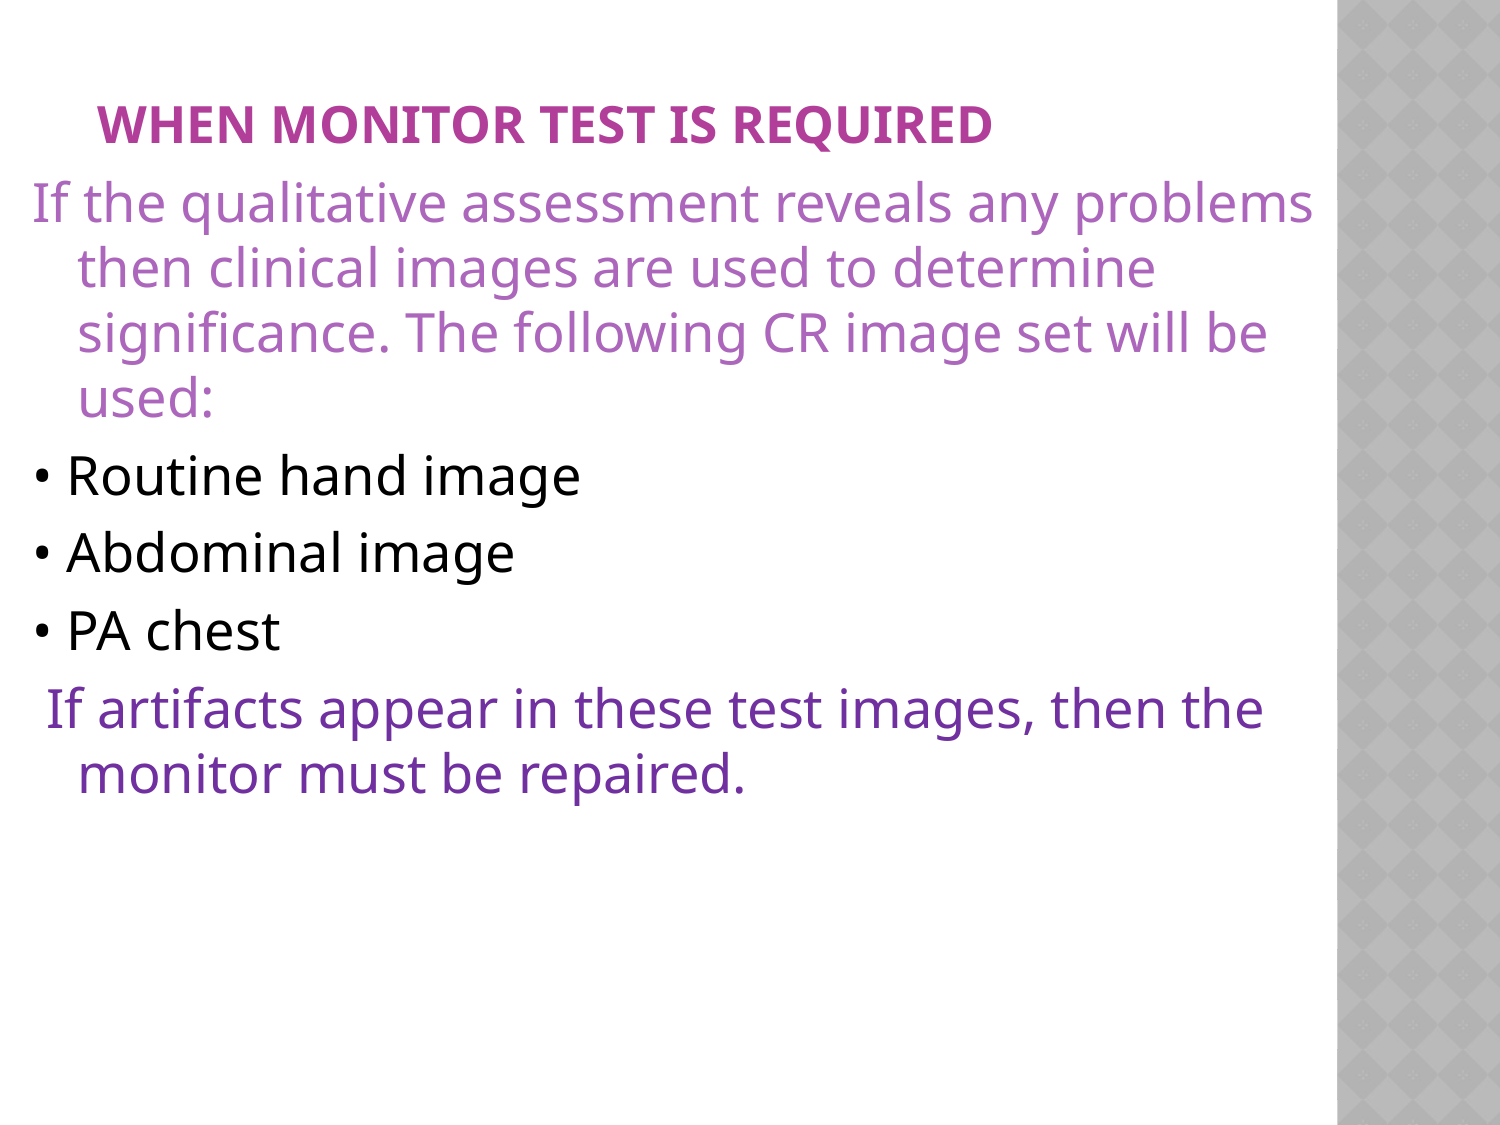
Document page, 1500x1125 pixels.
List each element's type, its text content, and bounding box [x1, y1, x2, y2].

list If the qualitative assessment reveals any problems then clinical images are used to determine significance. The following CR image set will be used: • Routine hand image • Abdominal image • PA chest If artifacts appear in these test images, then the monitor must be repaired. [17, 160, 1368, 1005]
title When monitor test is required [76, 90, 1427, 278]
